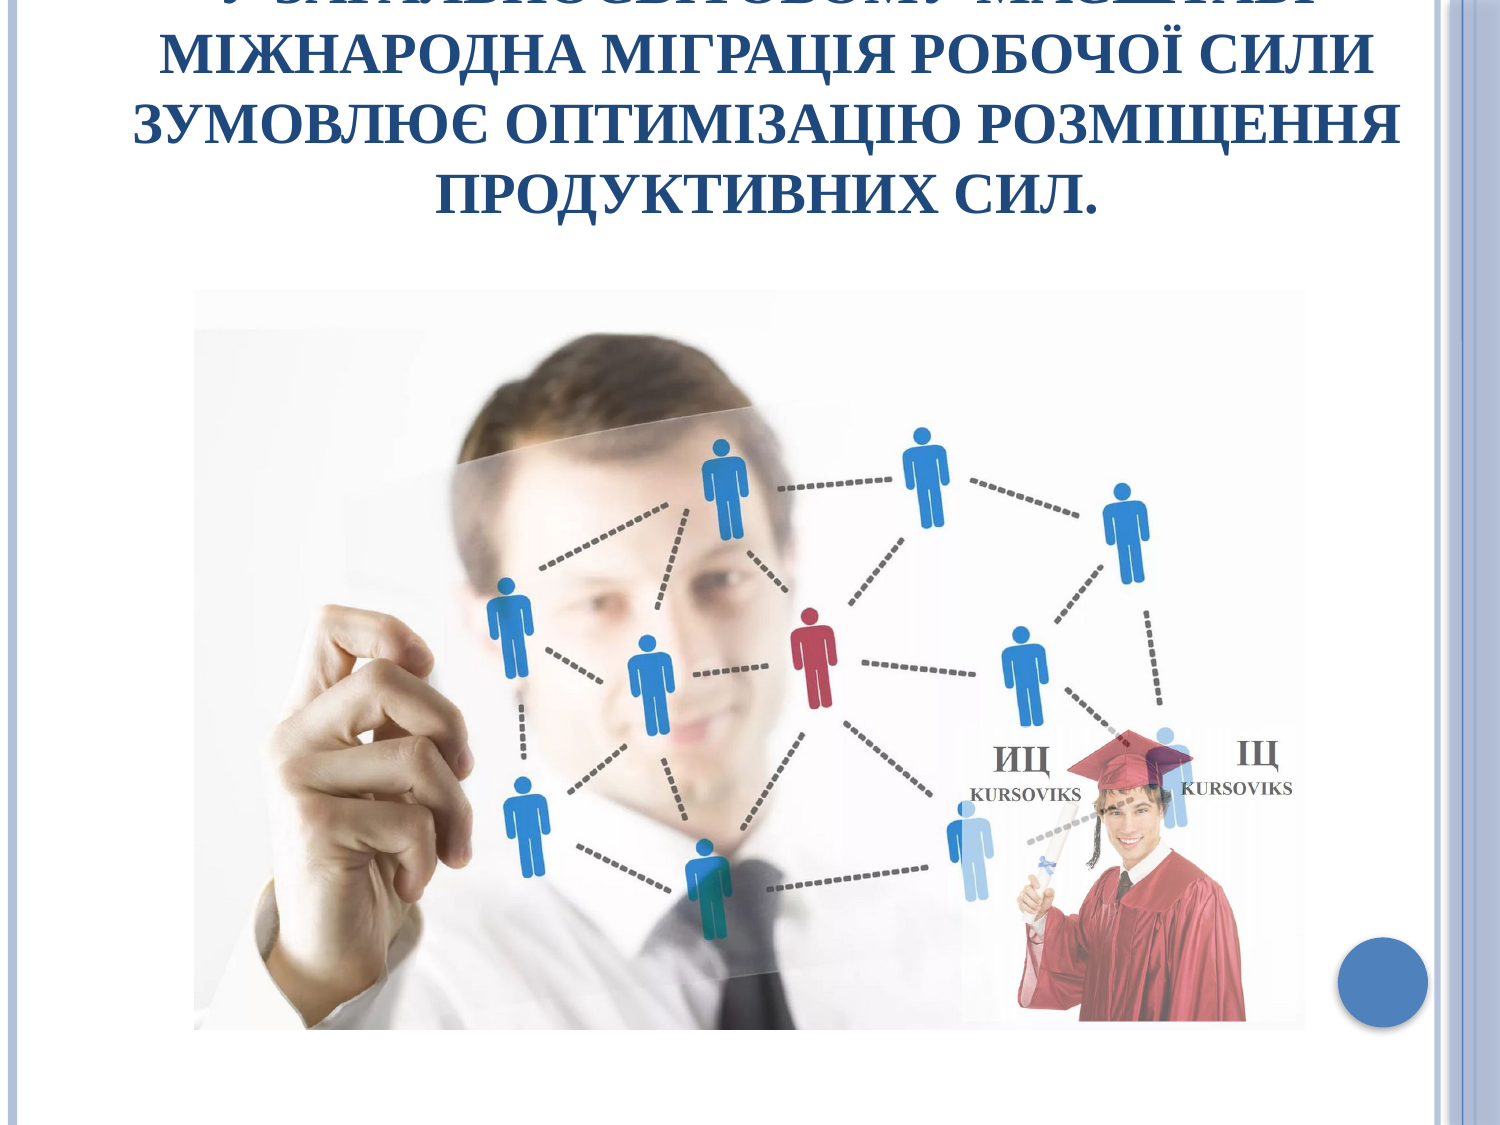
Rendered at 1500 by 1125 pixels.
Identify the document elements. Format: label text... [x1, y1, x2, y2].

picture [194, 290, 1306, 1031]
title У загальносвітовому масштабі міжнародна міграція робочої сили зумовлює оптимізацію розміщення продуктивних сил. [75, 45, 1459, 233]
